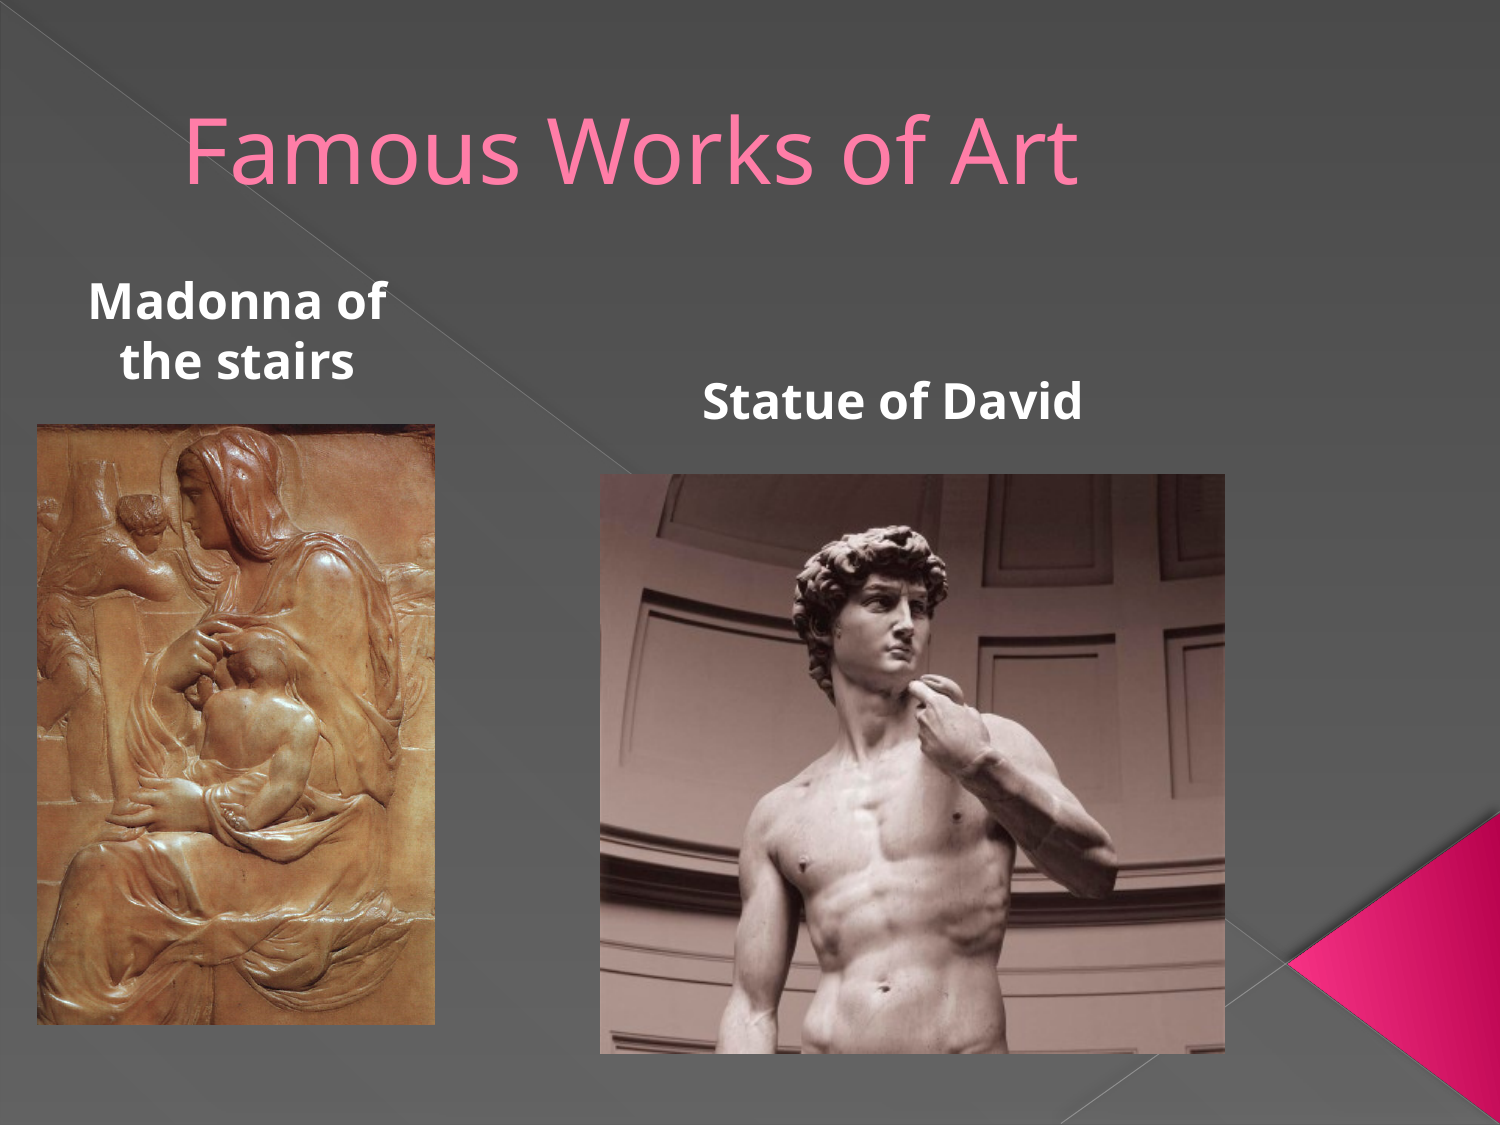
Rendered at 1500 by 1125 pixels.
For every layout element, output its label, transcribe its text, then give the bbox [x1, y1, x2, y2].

picture [599, 474, 1226, 1054]
picture [37, 424, 435, 1026]
text_box Statue of David [637, 362, 1163, 438]
text_box Madonna of the stairs [24, 262, 450, 398]
title Famous Works of Art [87, 50, 1411, 211]
